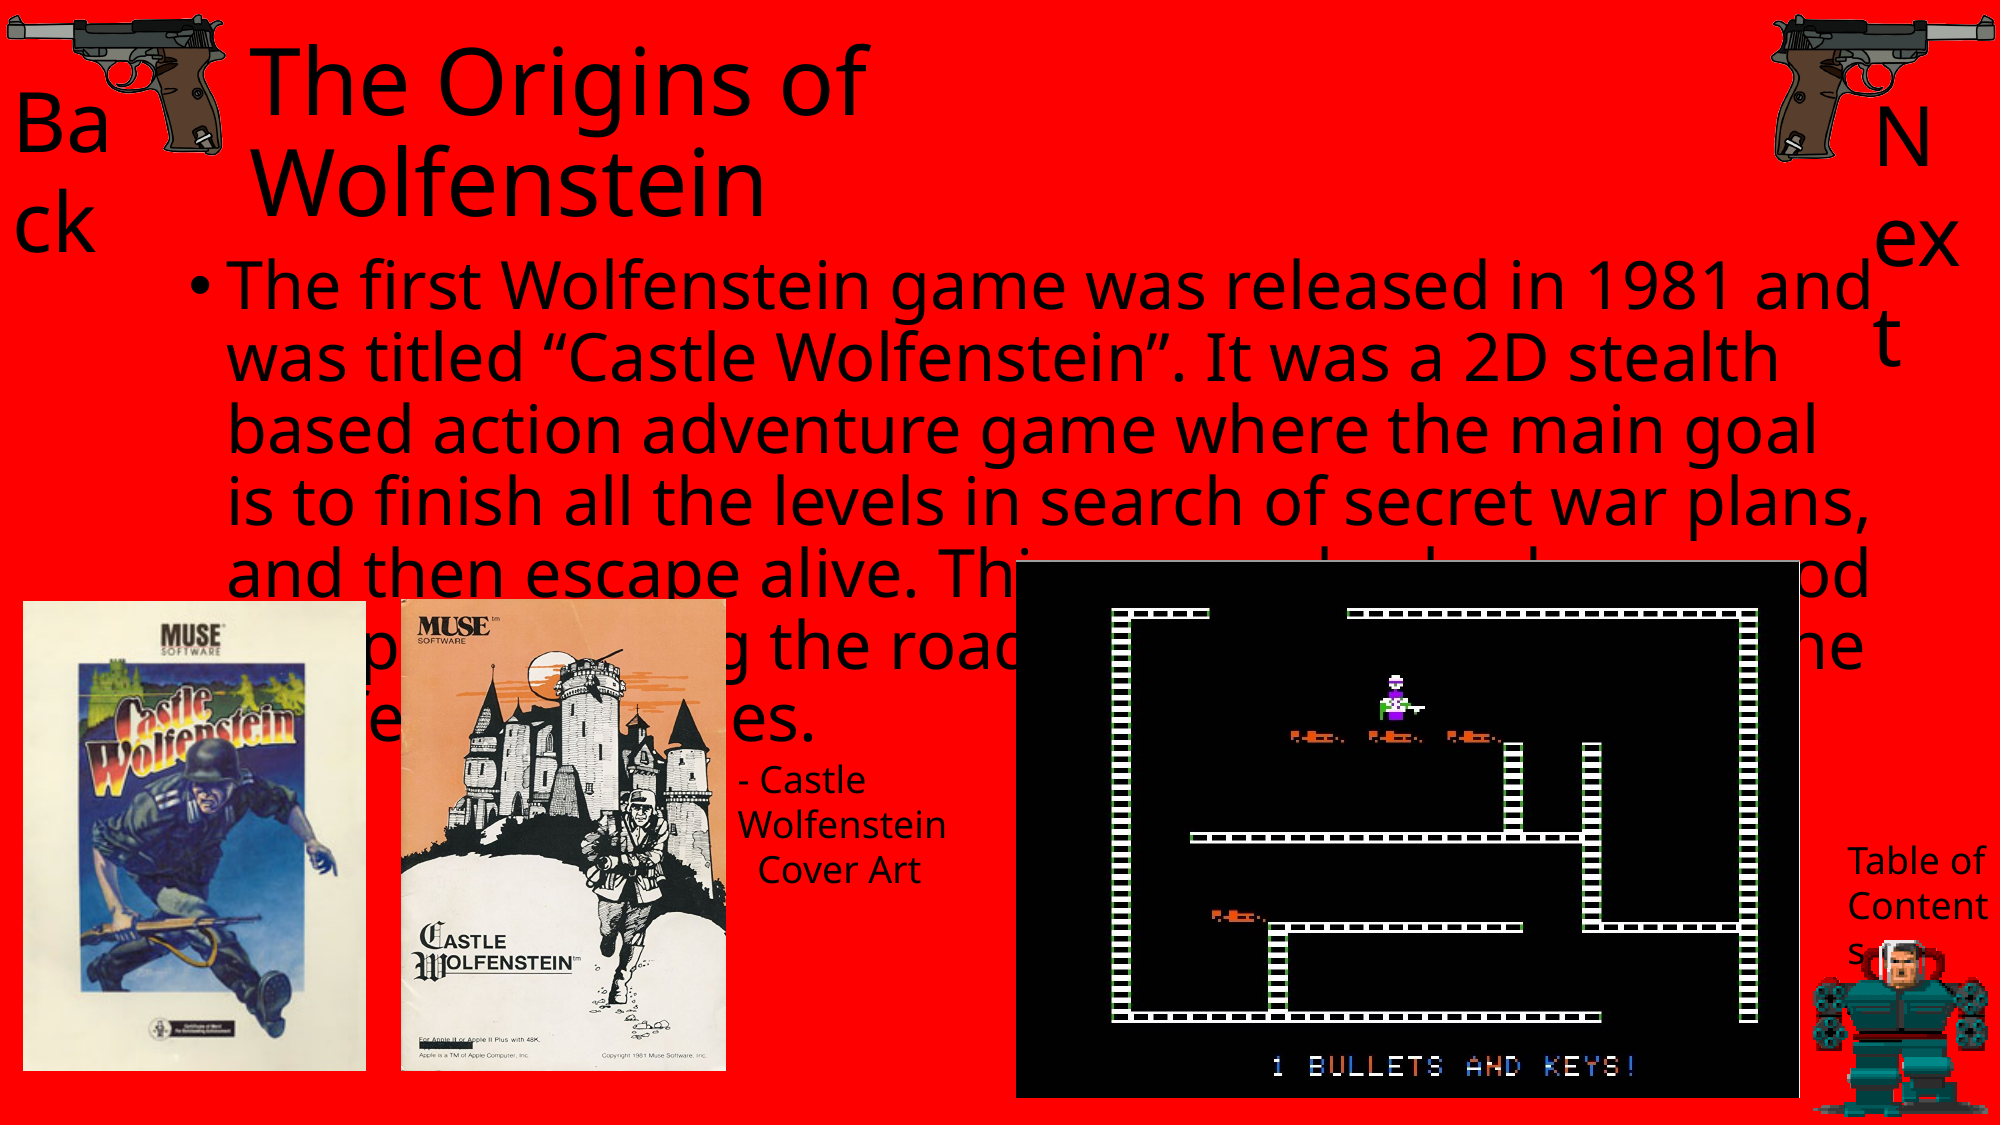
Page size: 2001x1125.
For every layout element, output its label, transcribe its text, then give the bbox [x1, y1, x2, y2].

picture [23, 601, 366, 1071]
title The Origins of Wolfenstein [234, 27, 1069, 244]
text_box Table of Contents [1832, 829, 2000, 1070]
list The first Wolfenstein game was released in 1981 and was titled “Castle Wolfenstein”. It was a 2D stealth based action adventure game where the main goal is to finish all the levels in search of secret war plans, and then escape alive. This game also had very good reception paving the road for all future games in the Wolfenstein series. [173, 244, 1899, 959]
picture [401, 599, 726, 1071]
picture [1, 12, 231, 159]
text_box Back [0, 61, 163, 277]
picture [1765, 12, 2000, 166]
text_box - Castle Wolfenstein Cover Art [726, 748, 1000, 899]
picture [1807, 937, 1990, 1119]
text_box Next [1857, 166, 1989, 391]
picture [1016, 560, 1800, 1098]
